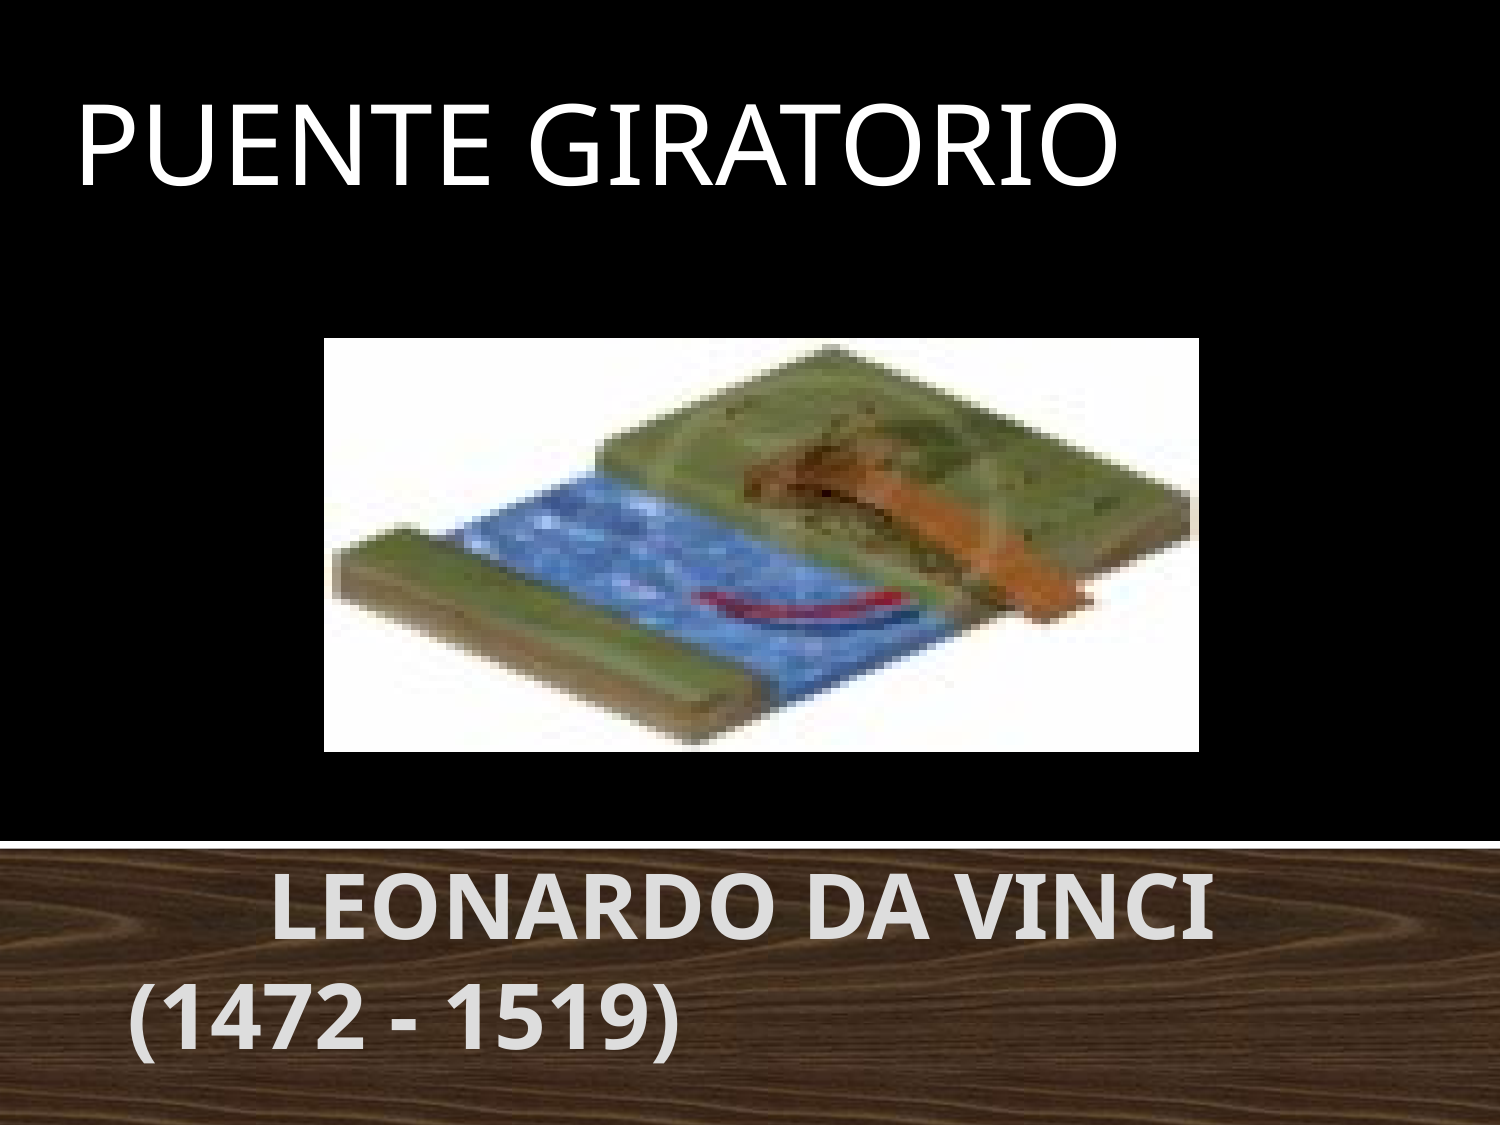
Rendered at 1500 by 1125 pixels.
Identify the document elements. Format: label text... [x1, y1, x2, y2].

picture [324, 338, 1199, 752]
picture [0, 849, 1500, 1125]
title LEONARDO DA VINCI (1472 - 1519) [112, 302, 1438, 1071]
subtitle PUENTE GIRATORIO [53, 42, 1438, 209]
